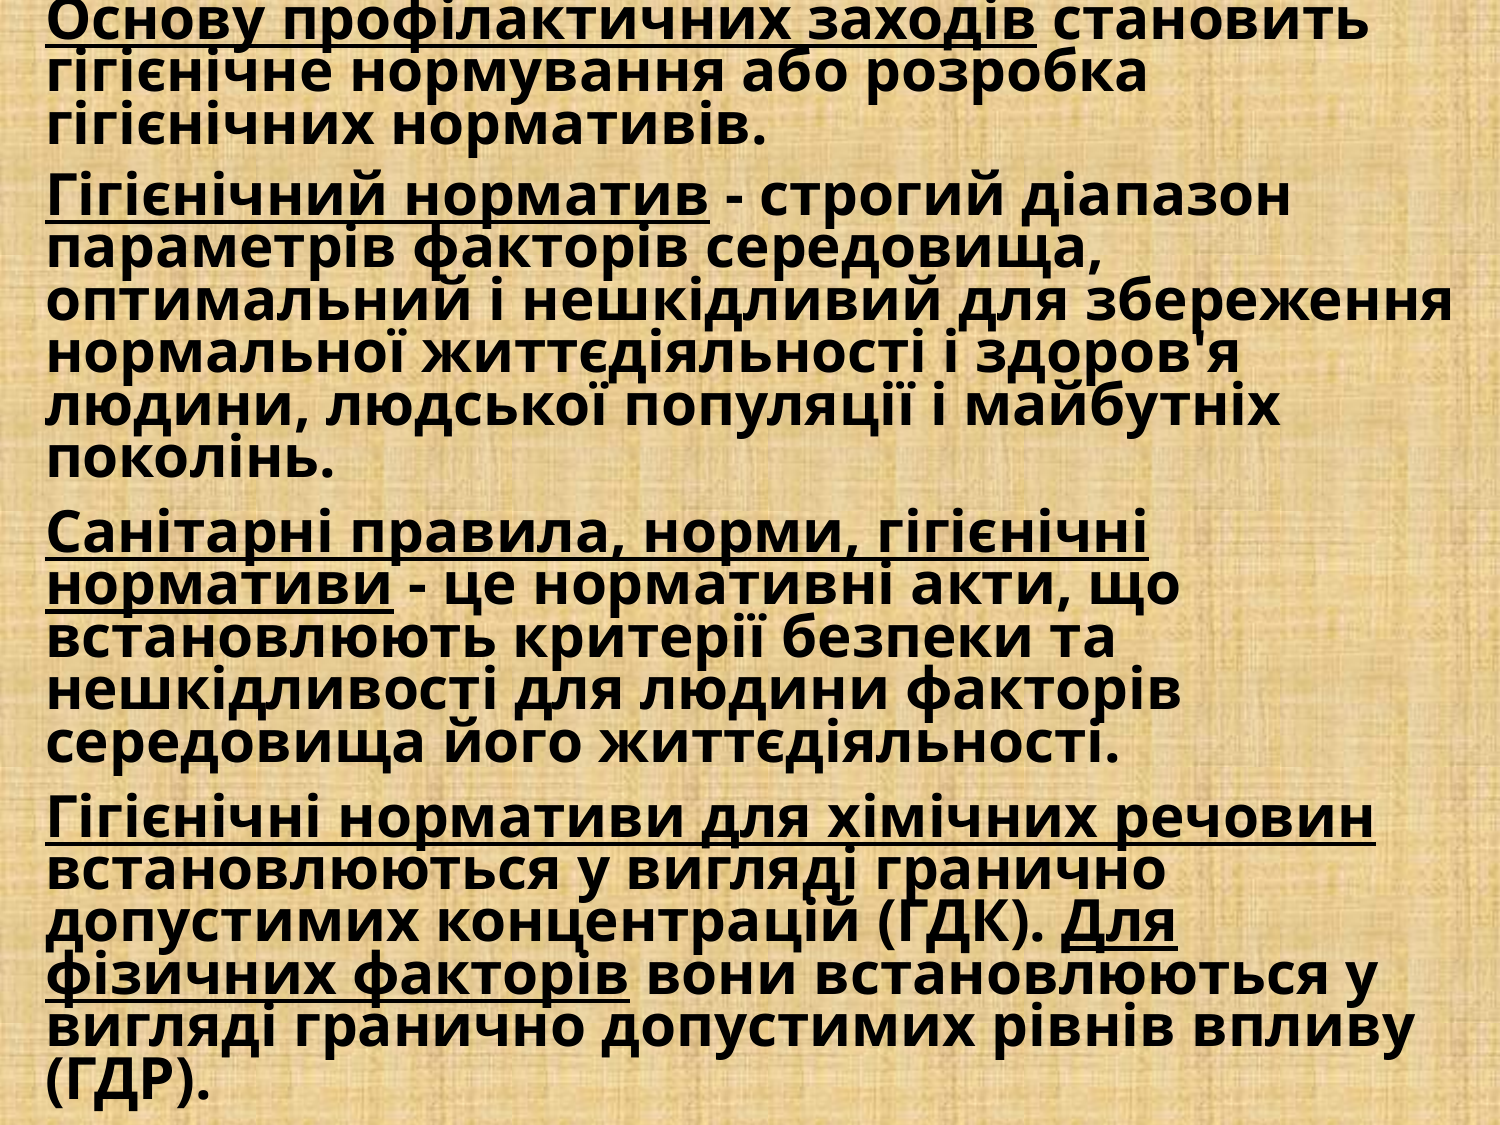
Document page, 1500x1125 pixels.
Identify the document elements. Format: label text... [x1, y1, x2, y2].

picture [0, 0, 1500, 1125]
title Основу профілактичних заходів становить гігієнічне нормування або розробка гігієнічних нормативів. Гігієнічний норматив - строгий діапазон параметрів факторів середовища, оптимальний і нешкідливий для збереження нормальної життєдіяльності і здоров'я людини, людської популяції і майбутніх поколінь. Санітарні правила, норми, гігієнічні нормативи - це нормативні акти, що встановлюють критерії безпеки та нешкідливості для людини факторів середовища його життєдіяльності. Гігієнічні нормативи для хімічних речовин встановлюються у вигляді гранично допустимих концентрацій (ГДК). Для фізичних факторів вони встановлюються у вигляді гранично допустимих рівнів впливу (ГДР). [29, 31, 1500, 1076]
